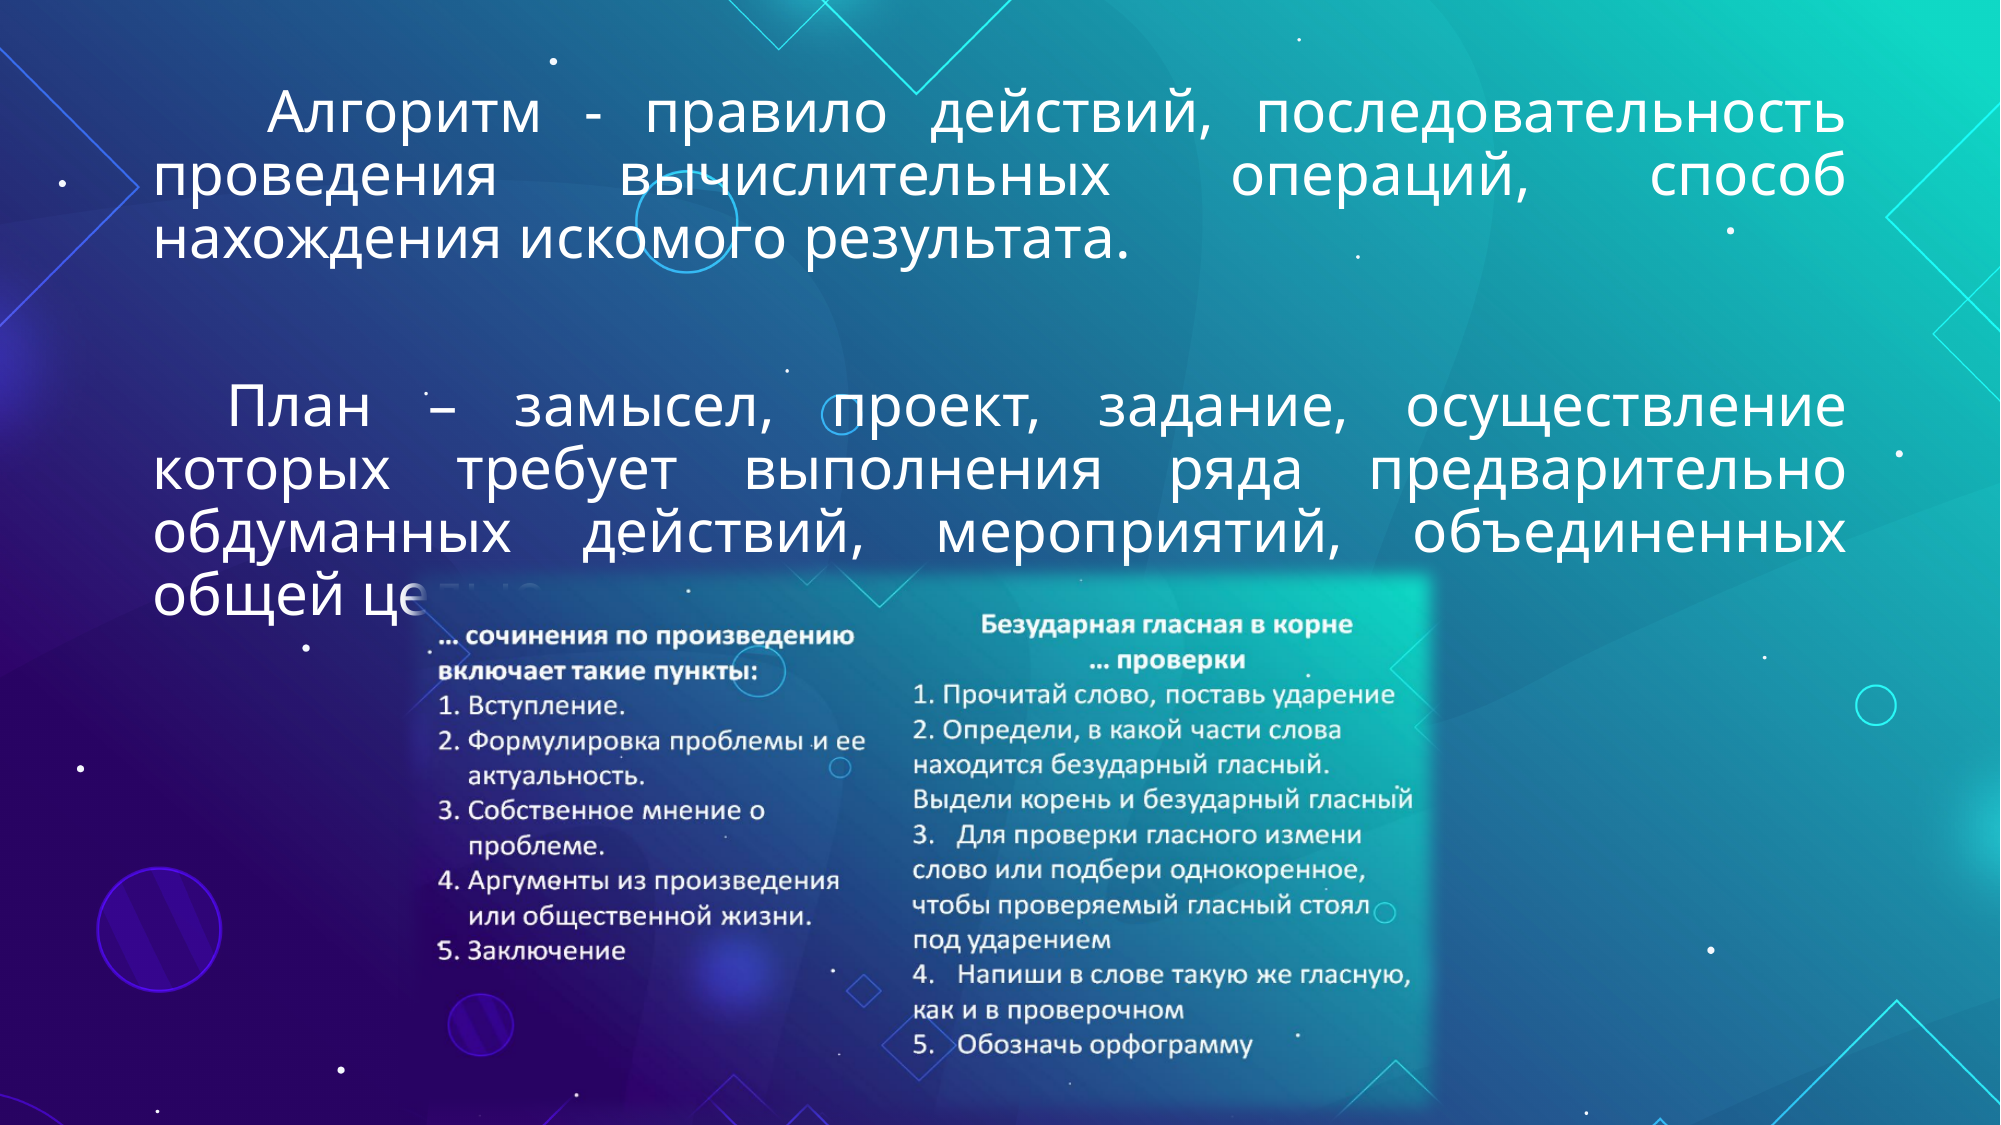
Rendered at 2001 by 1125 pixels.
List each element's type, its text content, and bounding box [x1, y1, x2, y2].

list Алгоритм - правило действий, последовательность проведения вычислительных операций, способ нахождения искомого результата. План – замысел, проект, задание, осуществление которых требует выполнения ряда предварительно обдуманных действий, мероприятий, объединенных общей целью. [137, 75, 1863, 789]
picture [0, 0, 2000, 1125]
